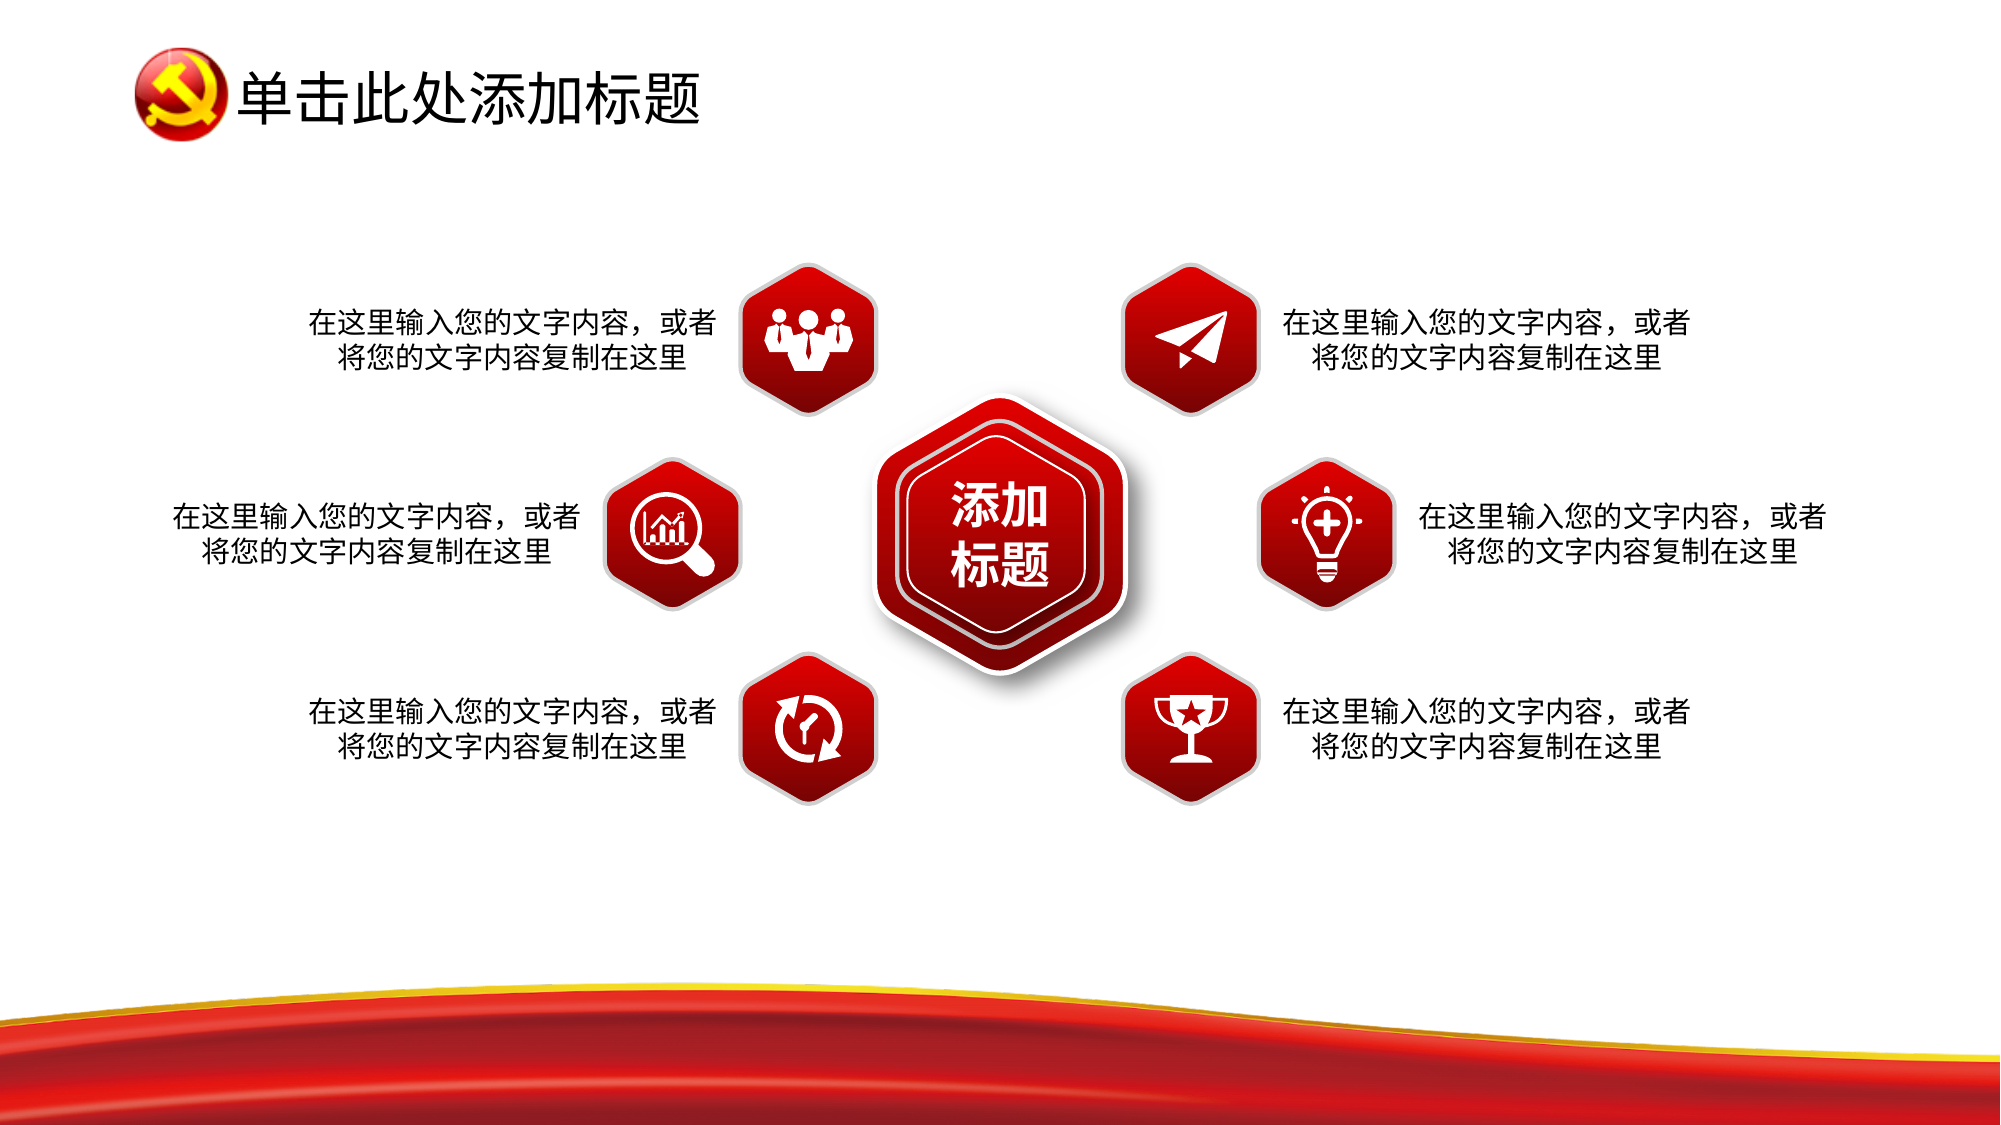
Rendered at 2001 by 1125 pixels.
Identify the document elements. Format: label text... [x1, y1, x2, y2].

text_box [1323, 484, 1331, 494]
picture [0, 900, 2000, 1125]
text_box [1257, 458, 1394, 611]
text_box 在这里输入您的文字内容，或者将您的文字内容复制在这里 [1259, 685, 1716, 771]
text_box [1315, 561, 1339, 584]
text_box [629, 491, 716, 578]
text_box [741, 652, 878, 805]
text_box 单击此处添加标题 [281, 52, 722, 143]
text_box [932, 601, 1060, 634]
text_box 添加 标题 [915, 466, 1085, 601]
text_box [1122, 652, 1259, 805]
text_box [873, 394, 1127, 675]
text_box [764, 308, 854, 371]
text_box [1178, 350, 1194, 370]
text_box 在这里输入您的文字内容，或者将您的文字内容复制在这里 [284, 685, 741, 771]
text_box [1122, 263, 1259, 416]
text_box [896, 419, 1104, 601]
text_box [934, 435, 1058, 466]
text_box [1153, 694, 1230, 764]
text_box [798, 712, 819, 746]
picture [88, 26, 281, 174]
text_box [800, 694, 844, 764]
text_box [1153, 310, 1229, 364]
text_box 在这里输入您的文字内容，或者将您的文字内容复制在这里 [284, 296, 741, 382]
text_box [741, 263, 878, 416]
text_box 在这里输入您的文字内容，或者将您的文字内容复制在这里 [148, 491, 606, 576]
text_box 在这里输入您的文字内容，或者将您的文字内容复制在这里 [1394, 491, 1852, 576]
text_box 在这里输入您的文字内容，或者将您的文字内容复制在这里 [1259, 296, 1716, 382]
text_box [606, 458, 742, 611]
text_box [774, 694, 817, 764]
text_box [1290, 494, 1364, 560]
text_box [906, 478, 915, 590]
